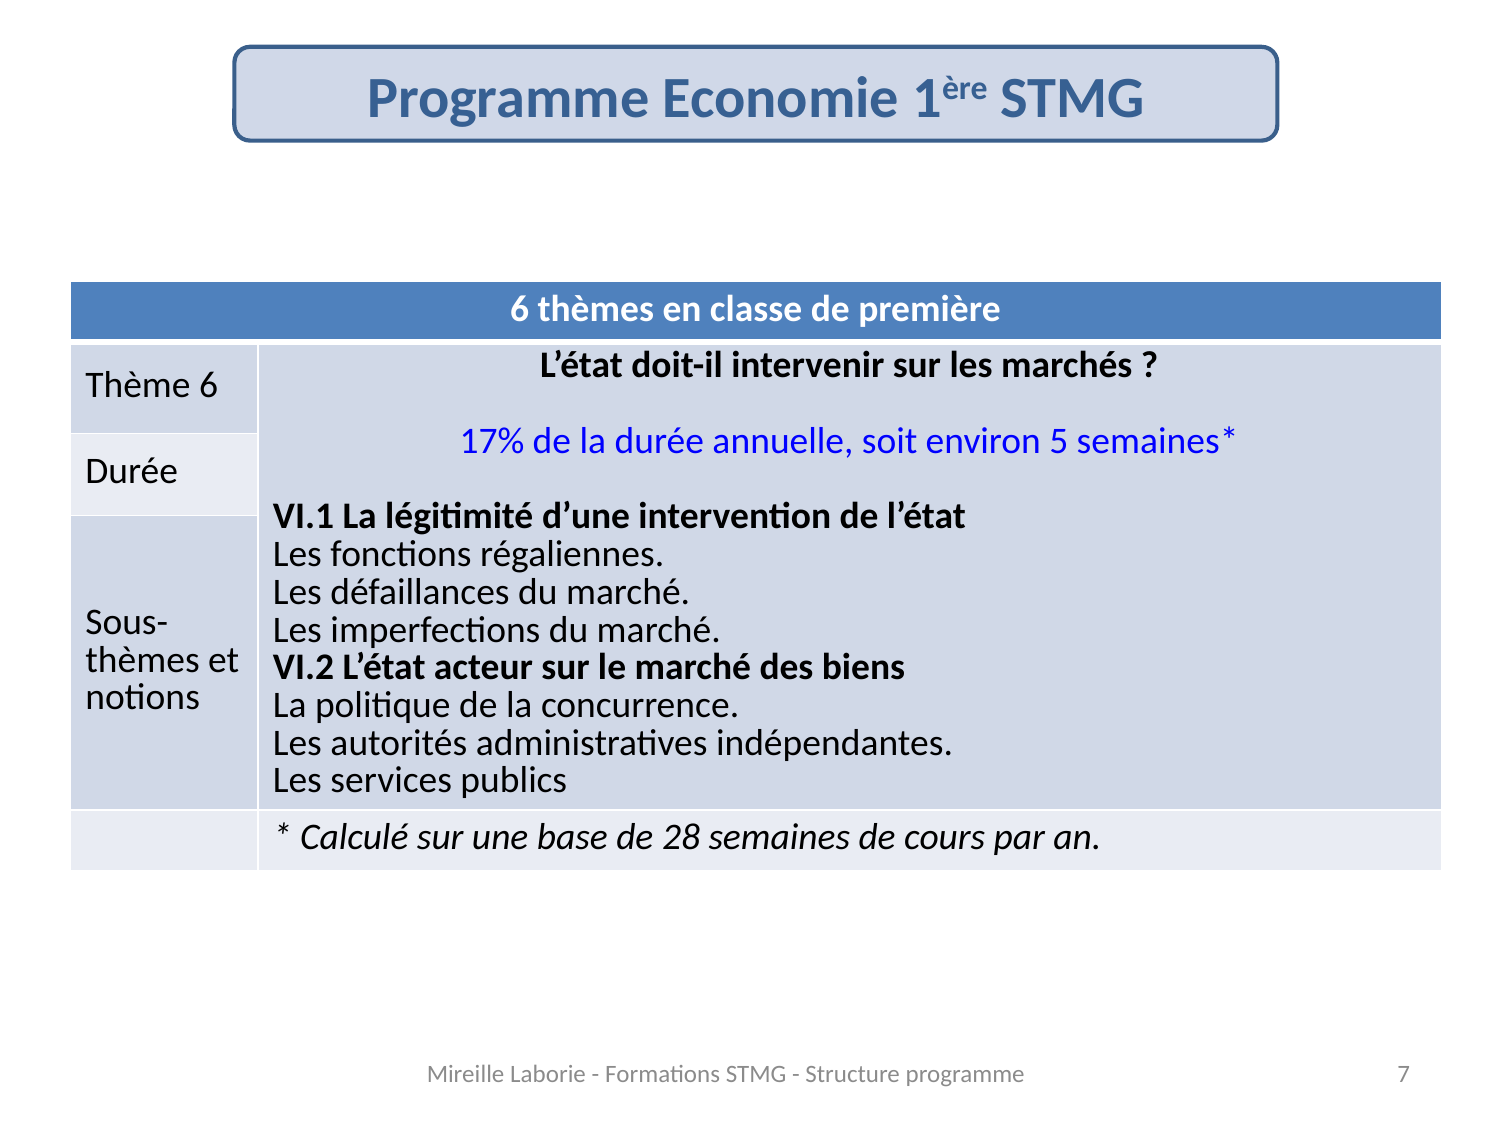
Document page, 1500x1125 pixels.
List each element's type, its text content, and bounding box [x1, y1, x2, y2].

table_cell * Calculé sur une base de 28 semaines de cours par an. [259, 811, 1441, 870]
table_cell L’état doit-il intervenir sur les marchés ? 17% de la durée annuelle, soit environ 5 semaines* VI.1 La légitimité d’une intervention de l’état Les fonctions régaliennes. Les défaillances du marché. Les imperfections du marché. VI.2 L’état acteur sur le marché des biens La politique de la concurrence. Les autorités administratives indépendantes. Les services publics [259, 345, 1441, 809]
table_header 6 thèmes en classe de première [71, 282, 1441, 339]
table_cell Durée [71, 434, 257, 515]
table_cell Sous-thèmes et notions [71, 516, 257, 809]
footer Mireille Laborie - Formations STMG - Structure programme [386, 1042, 1067, 1103]
table_cell [71, 811, 257, 870]
text_box Programme Economie 1ère STMG [232, 44, 1280, 143]
slide_number 7 [1074, 1042, 1425, 1103]
table_cell Thème 6 [71, 345, 257, 433]
